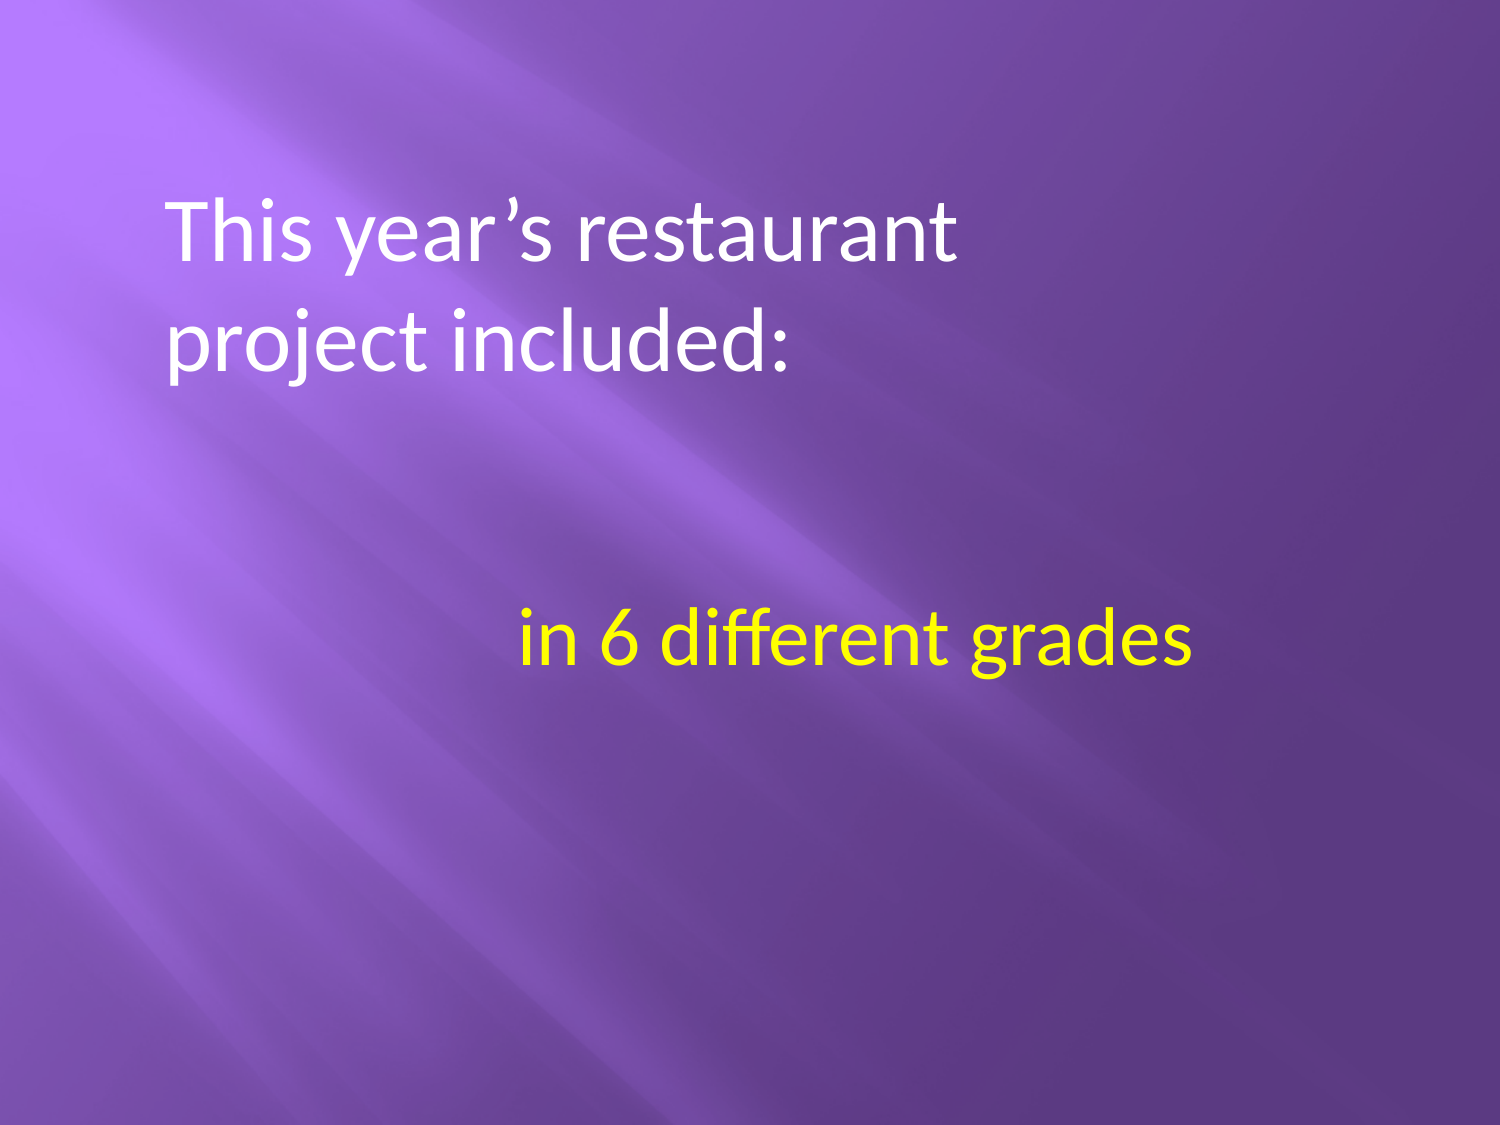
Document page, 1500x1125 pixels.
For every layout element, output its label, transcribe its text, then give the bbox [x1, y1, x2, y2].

text_box This year’s restaurant project included: [150, 162, 1225, 398]
text_box in 6 different grades [450, 575, 1375, 690]
